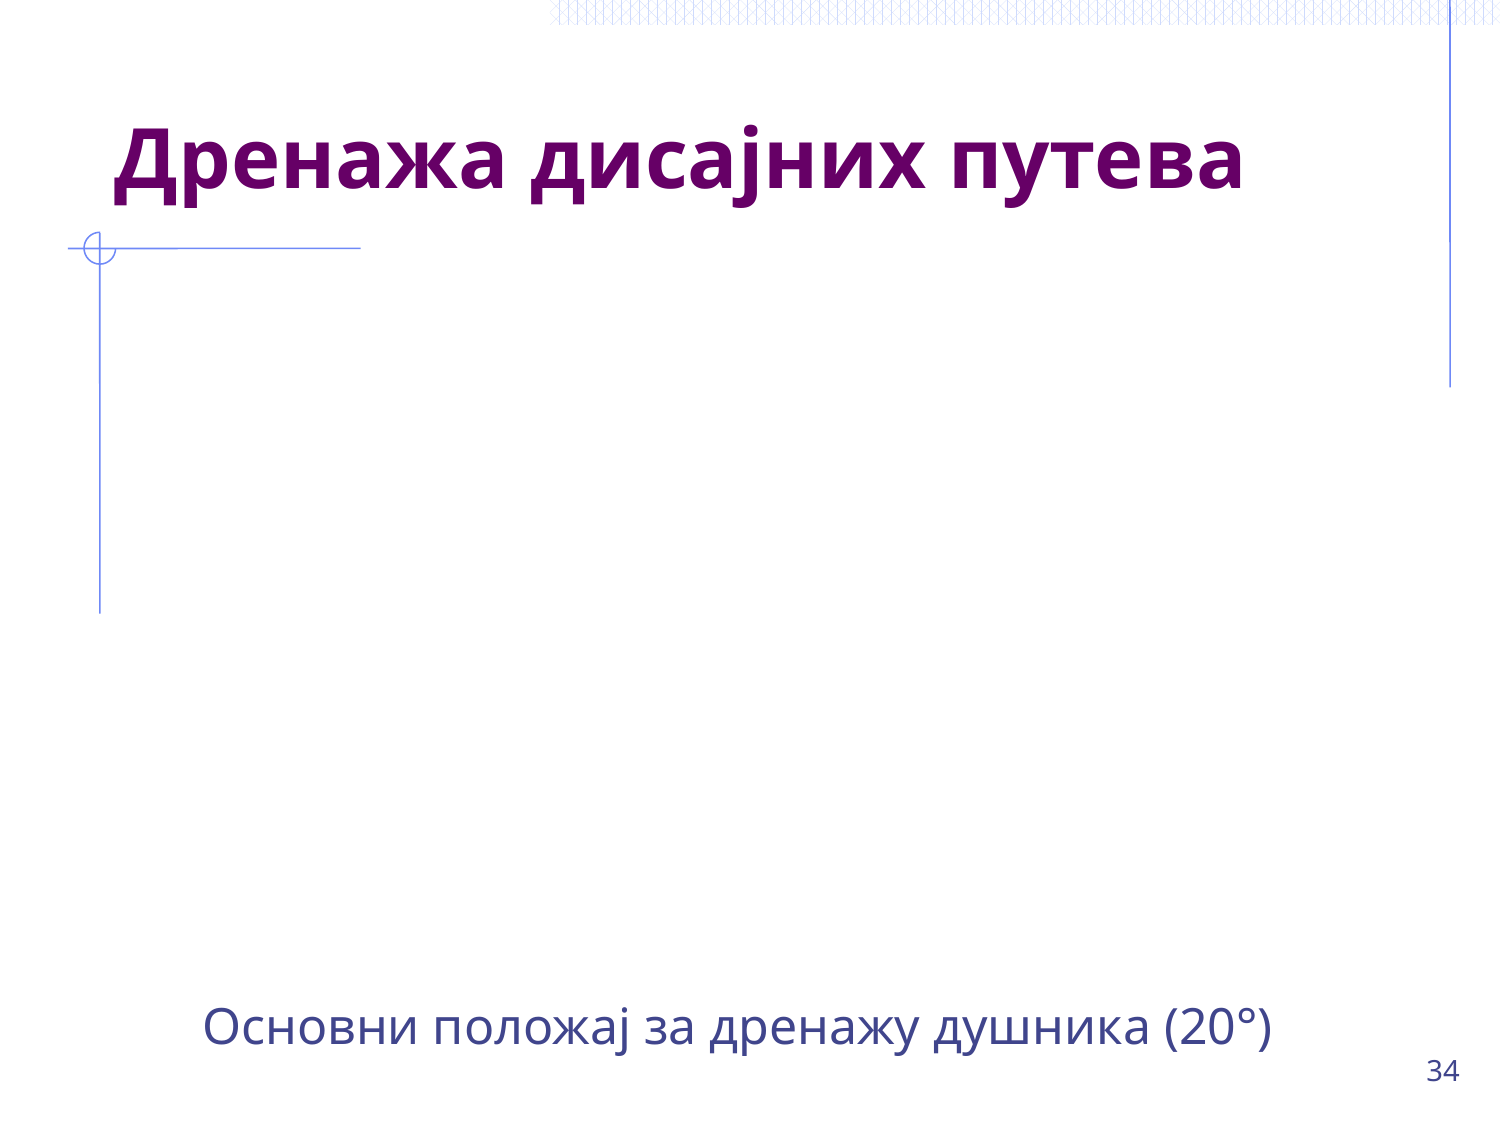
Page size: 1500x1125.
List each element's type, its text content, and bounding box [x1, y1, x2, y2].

slide_number 34 [1162, 1025, 1475, 1100]
text_box Основни положај за дренажу душника (20°) [187, 987, 1300, 1063]
title Дренажа дисајних путева [99, 24, 1376, 213]
